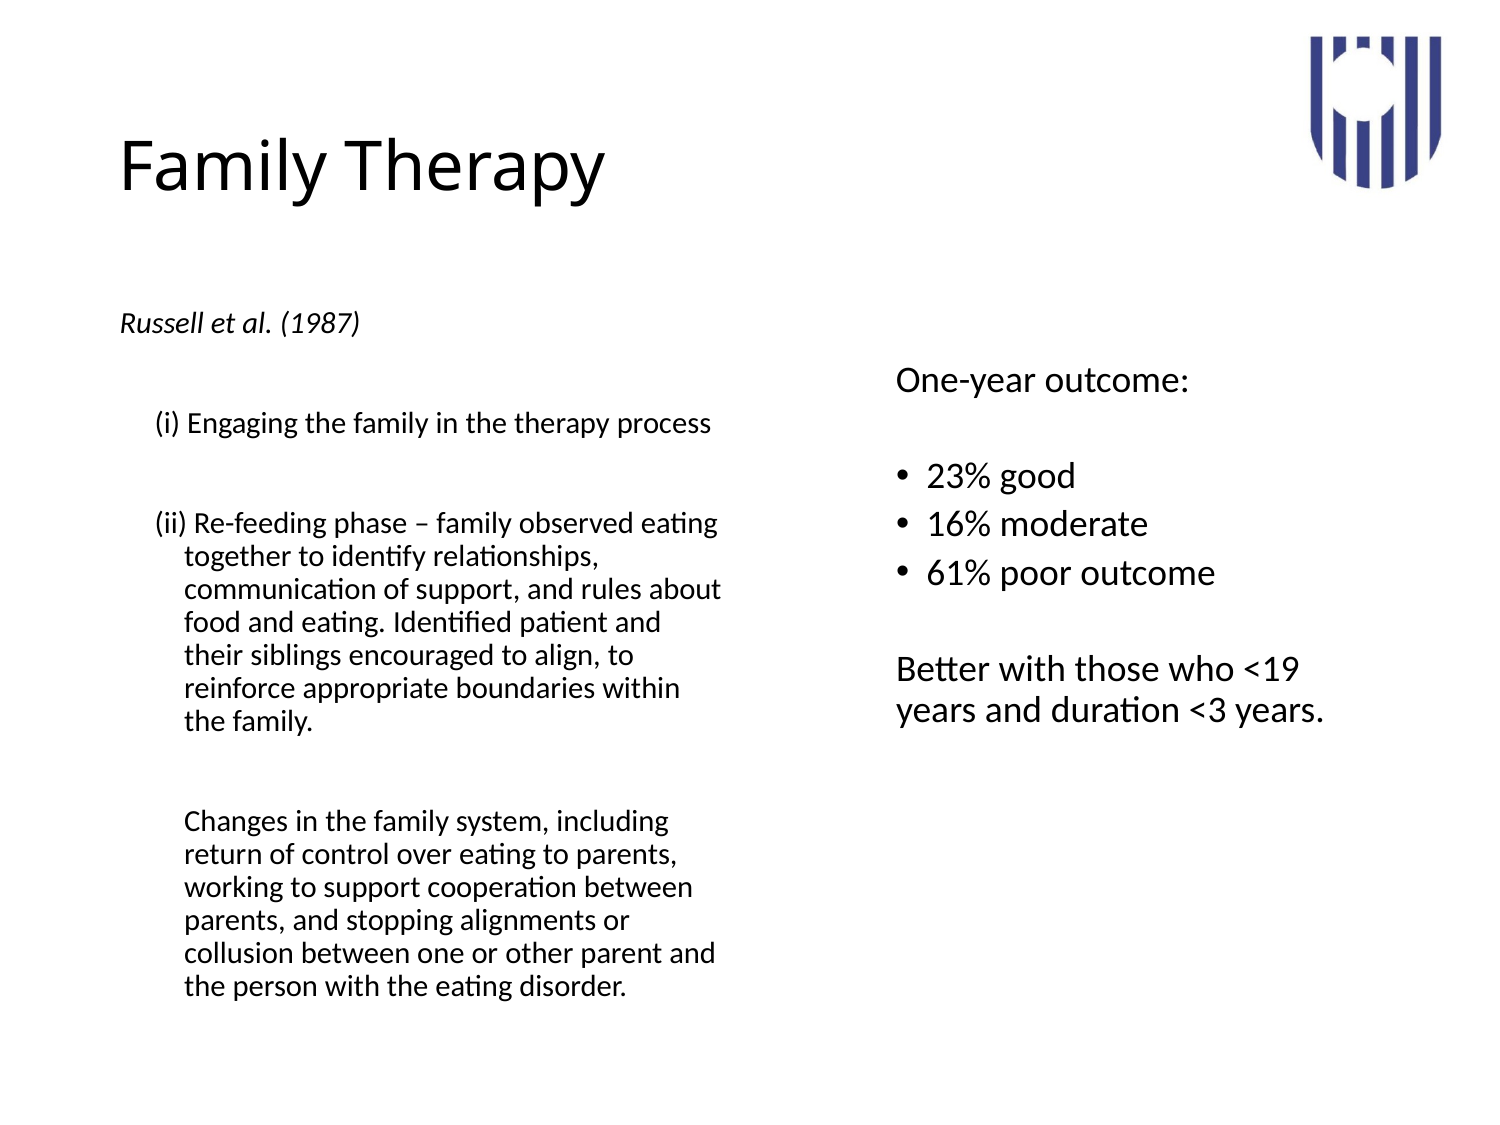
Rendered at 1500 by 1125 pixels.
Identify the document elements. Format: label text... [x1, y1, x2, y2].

list Russell et al. (1987) (i) Engaging the family in the therapy process (ii) Re-feeding phase – family observed eating together to identify relationships, communication of support, and rules about food and eating. Identified patient and their siblings encouraged to align, to reinforce appropriate boundaries within the family. Changes in the family system, including return of control over eating to parents, working to support cooperation between parents, and stopping alignments or collusion between one or other parent and the person with the eating disorder. [103, 299, 741, 1014]
title Family Therapy [103, 59, 1397, 278]
list One-year outcome: 23% good 16% moderate 61% poor outcome Better with those who <19 years and duration <3 years. [759, 299, 1397, 1014]
picture [1257, 0, 1496, 237]
